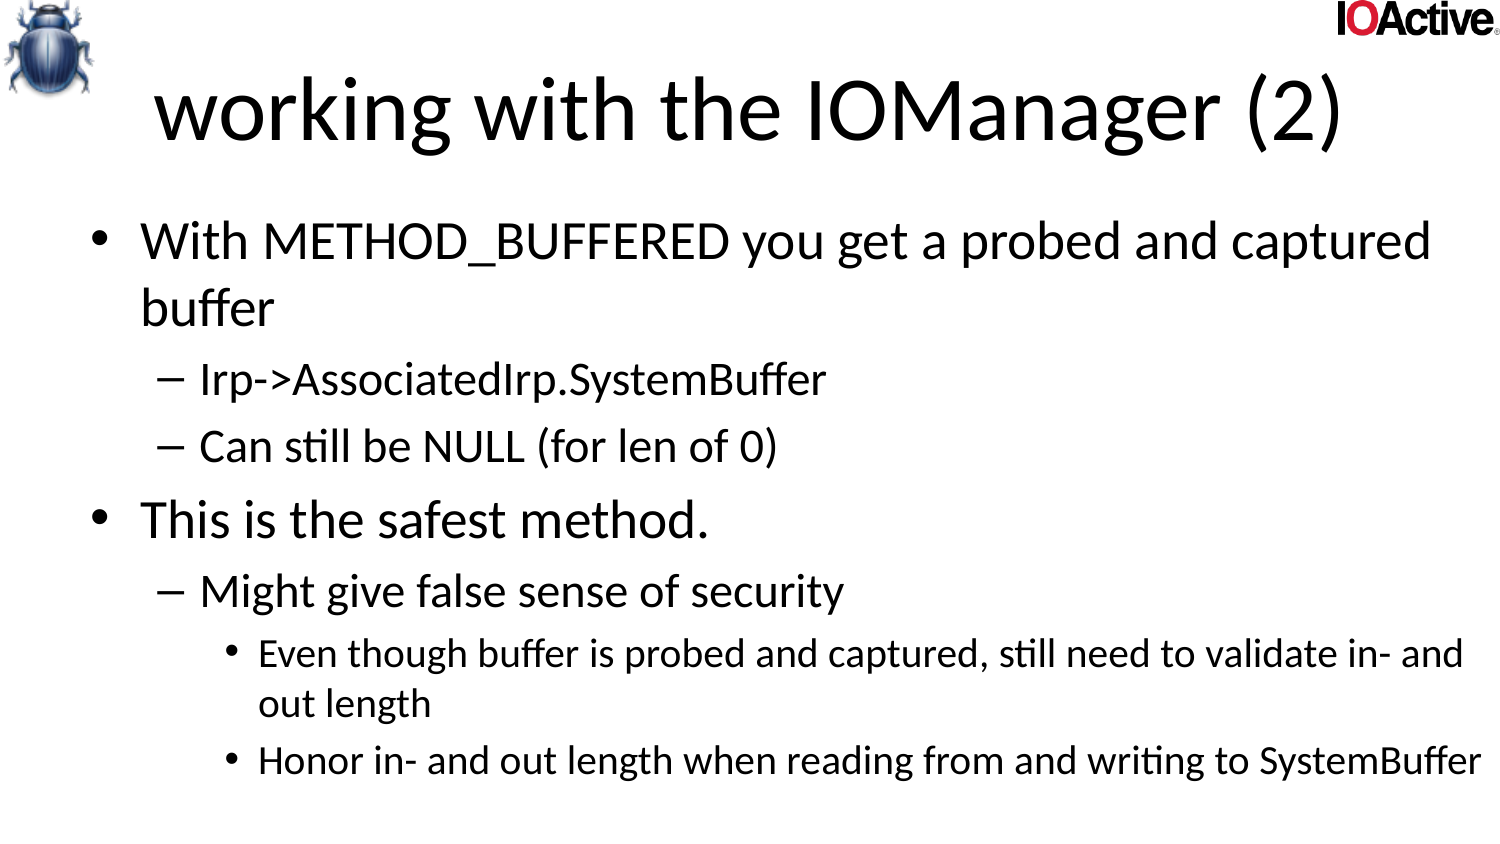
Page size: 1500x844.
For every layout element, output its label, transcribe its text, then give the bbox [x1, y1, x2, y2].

picture [0, 0, 101, 101]
title working with the IOManager (2) [75, 33, 1425, 175]
list With METHOD_BUFFERED you get a probed and captured buffer Irp->AssociatedIrp.SystemBuffer Can still be NULL (for len of 0) This is the safest method. Might give false sense of security Even though buffer is probed and captured, still need to validate in- and out length Honor in- and out length when reading from and writing to SystemBuffer [75, 196, 1500, 844]
picture [1337, 0, 1500, 36]
